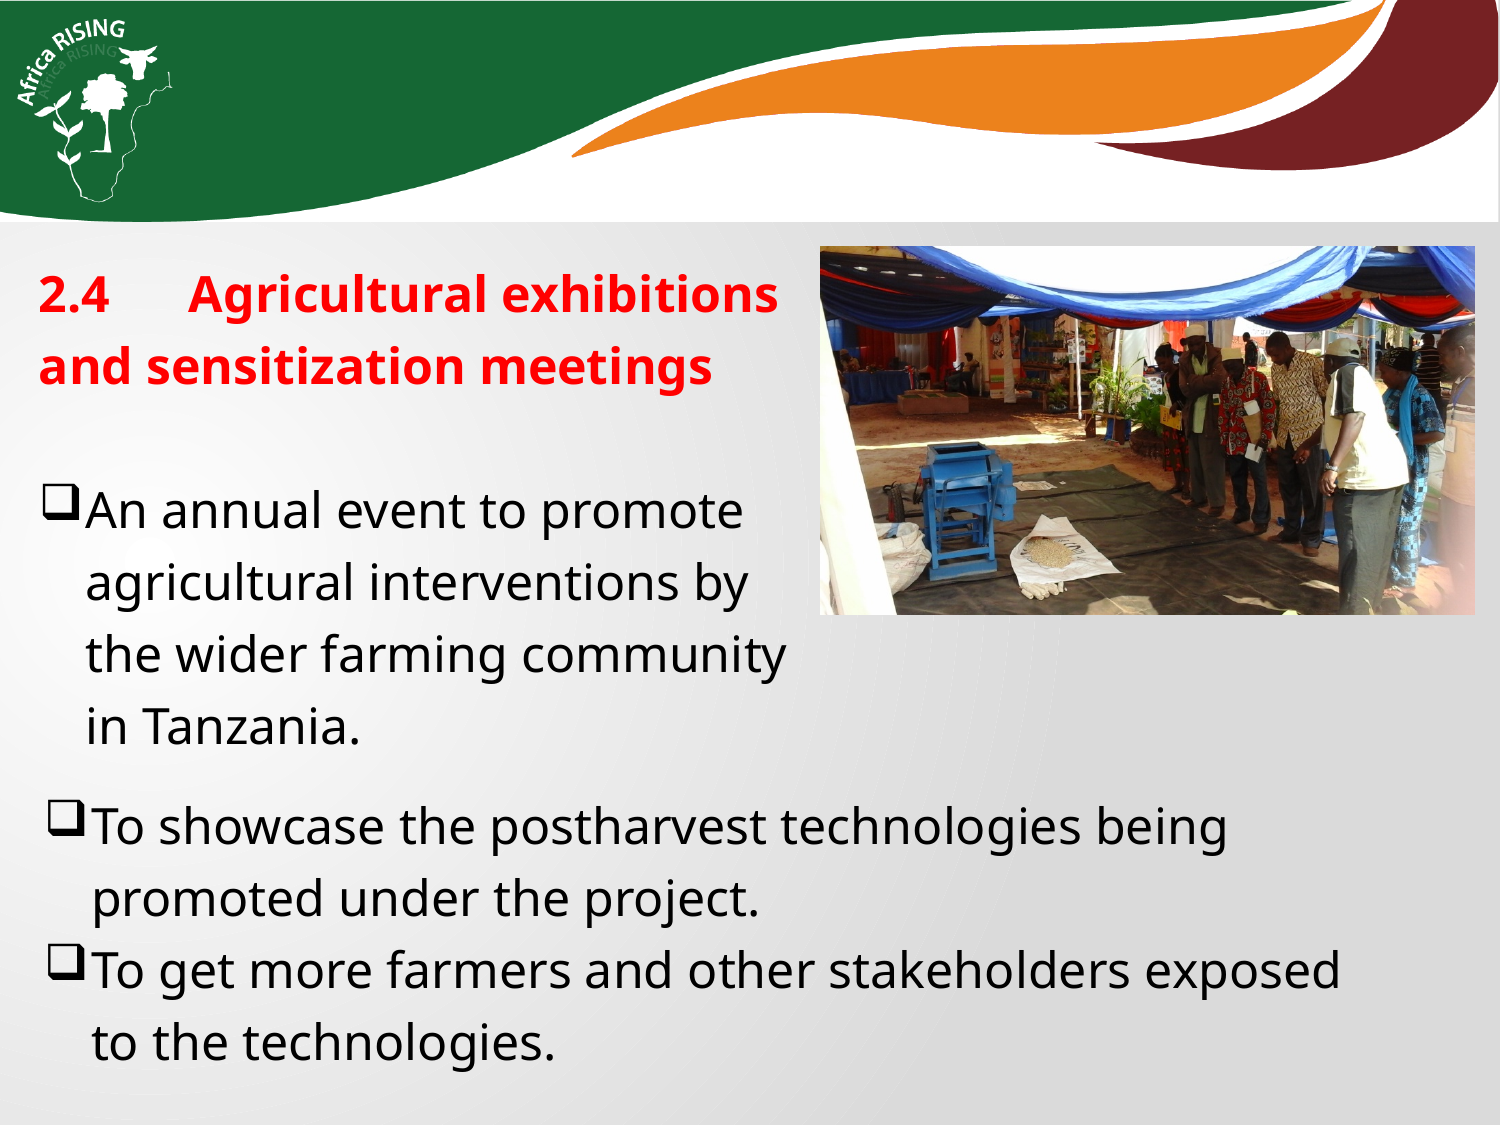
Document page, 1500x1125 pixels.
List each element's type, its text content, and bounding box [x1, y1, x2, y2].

text_box To showcase the postharvest technologies being promoted under the project. To get more farmers and other stakeholders exposed to the technologies. [29, 775, 1406, 1078]
picture [0, 0, 1499, 222]
text_box 2.4 Agricultural exhibitions and sensitization meetings An annual event to promote agricultural interventions by the wider farming community in Tanzania. [24, 243, 821, 763]
picture [820, 246, 1476, 616]
